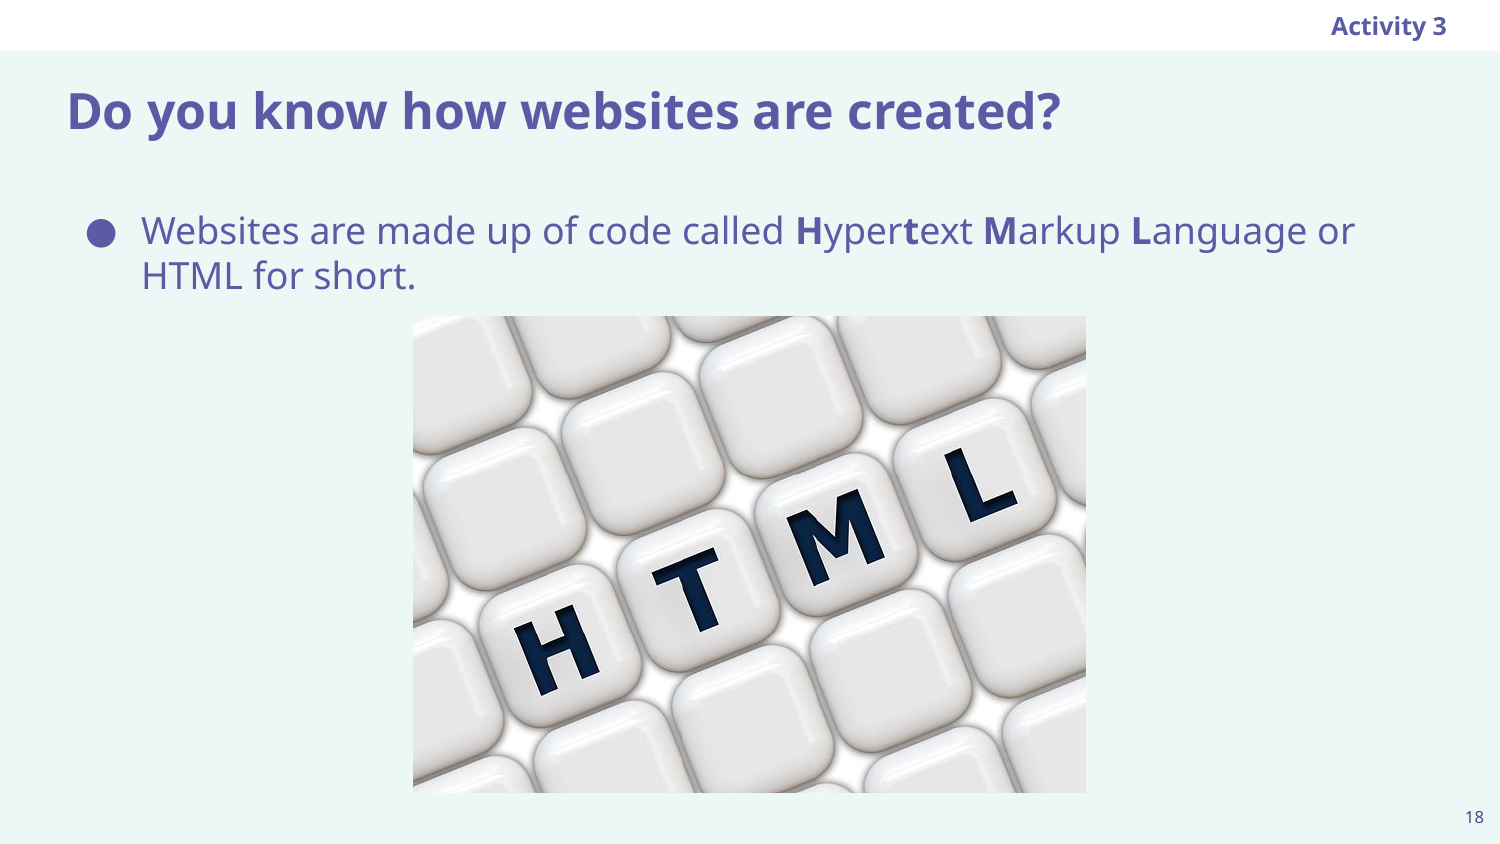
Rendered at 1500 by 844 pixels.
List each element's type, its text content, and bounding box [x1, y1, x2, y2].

list Websites are made up of code called Hypertext Markup Language or HTML for short. [51, 191, 1449, 793]
title Do you know how websites are created? [51, 52, 1449, 167]
slide_number ‹#› [1448, 792, 1500, 844]
picture [413, 316, 1087, 793]
subtitle Activity 3 [862, 0, 1448, 52]
